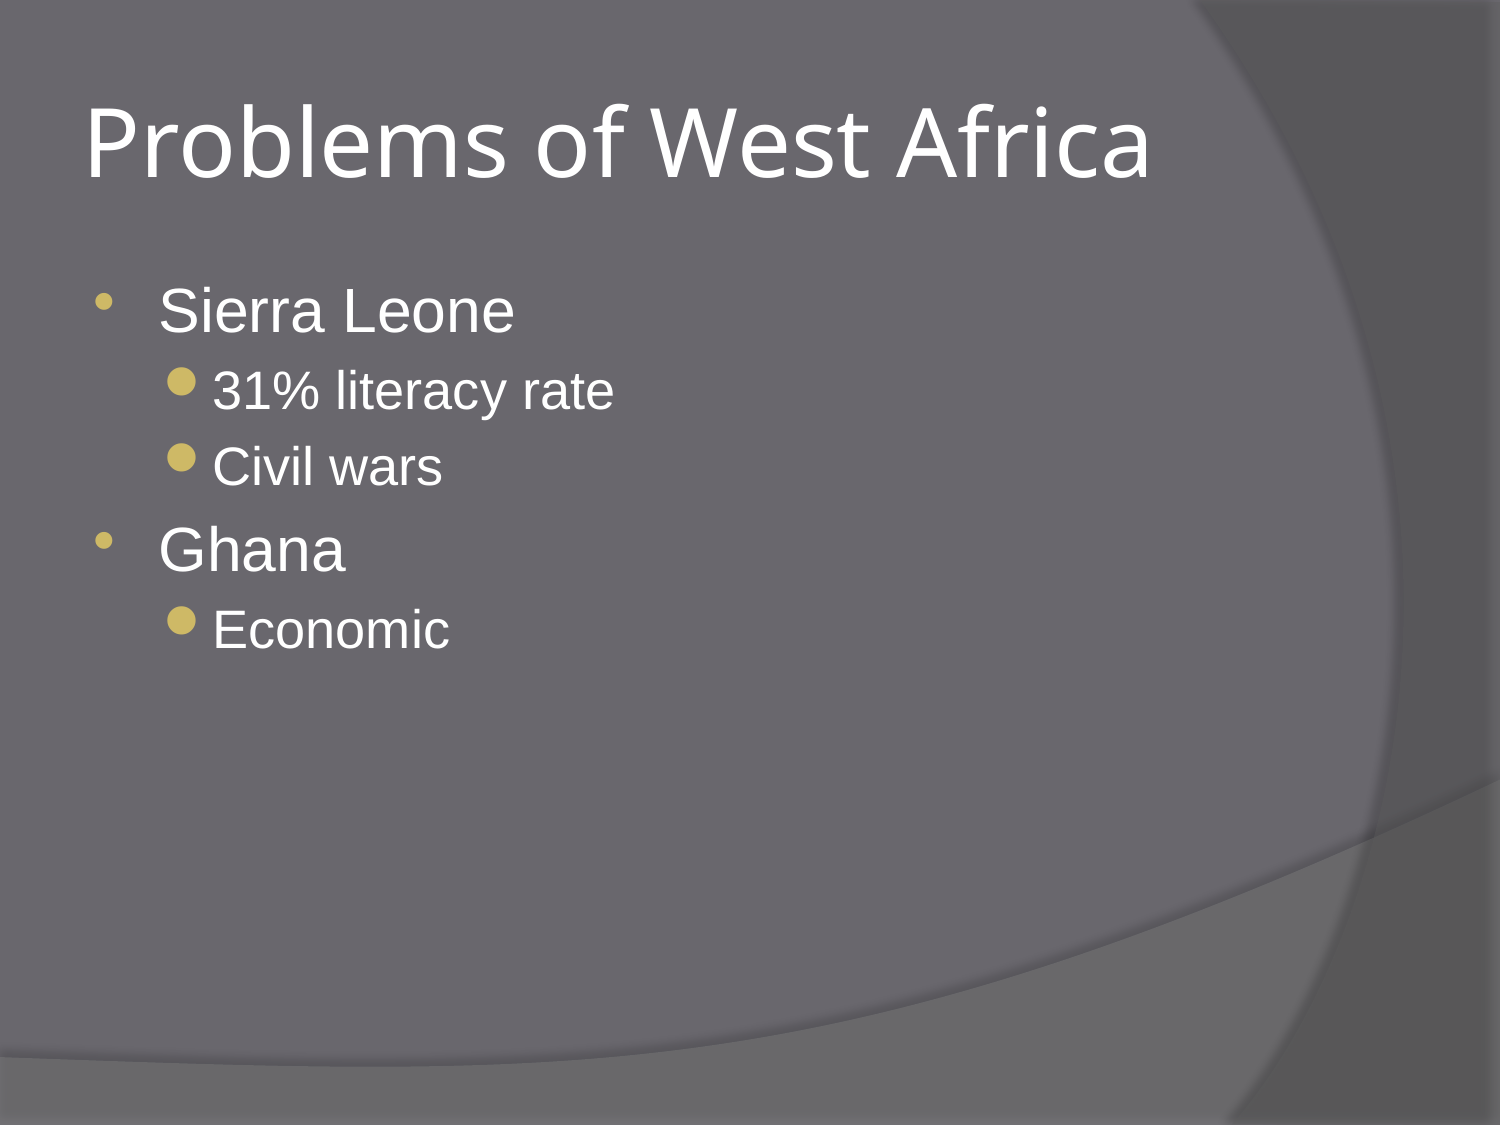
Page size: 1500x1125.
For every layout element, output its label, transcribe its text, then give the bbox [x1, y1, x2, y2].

list Sierra Leone 31% literacy rate Civil wars Ghana Economic [75, 262, 1300, 1005]
title Problems of West Africa [75, 45, 1300, 233]
